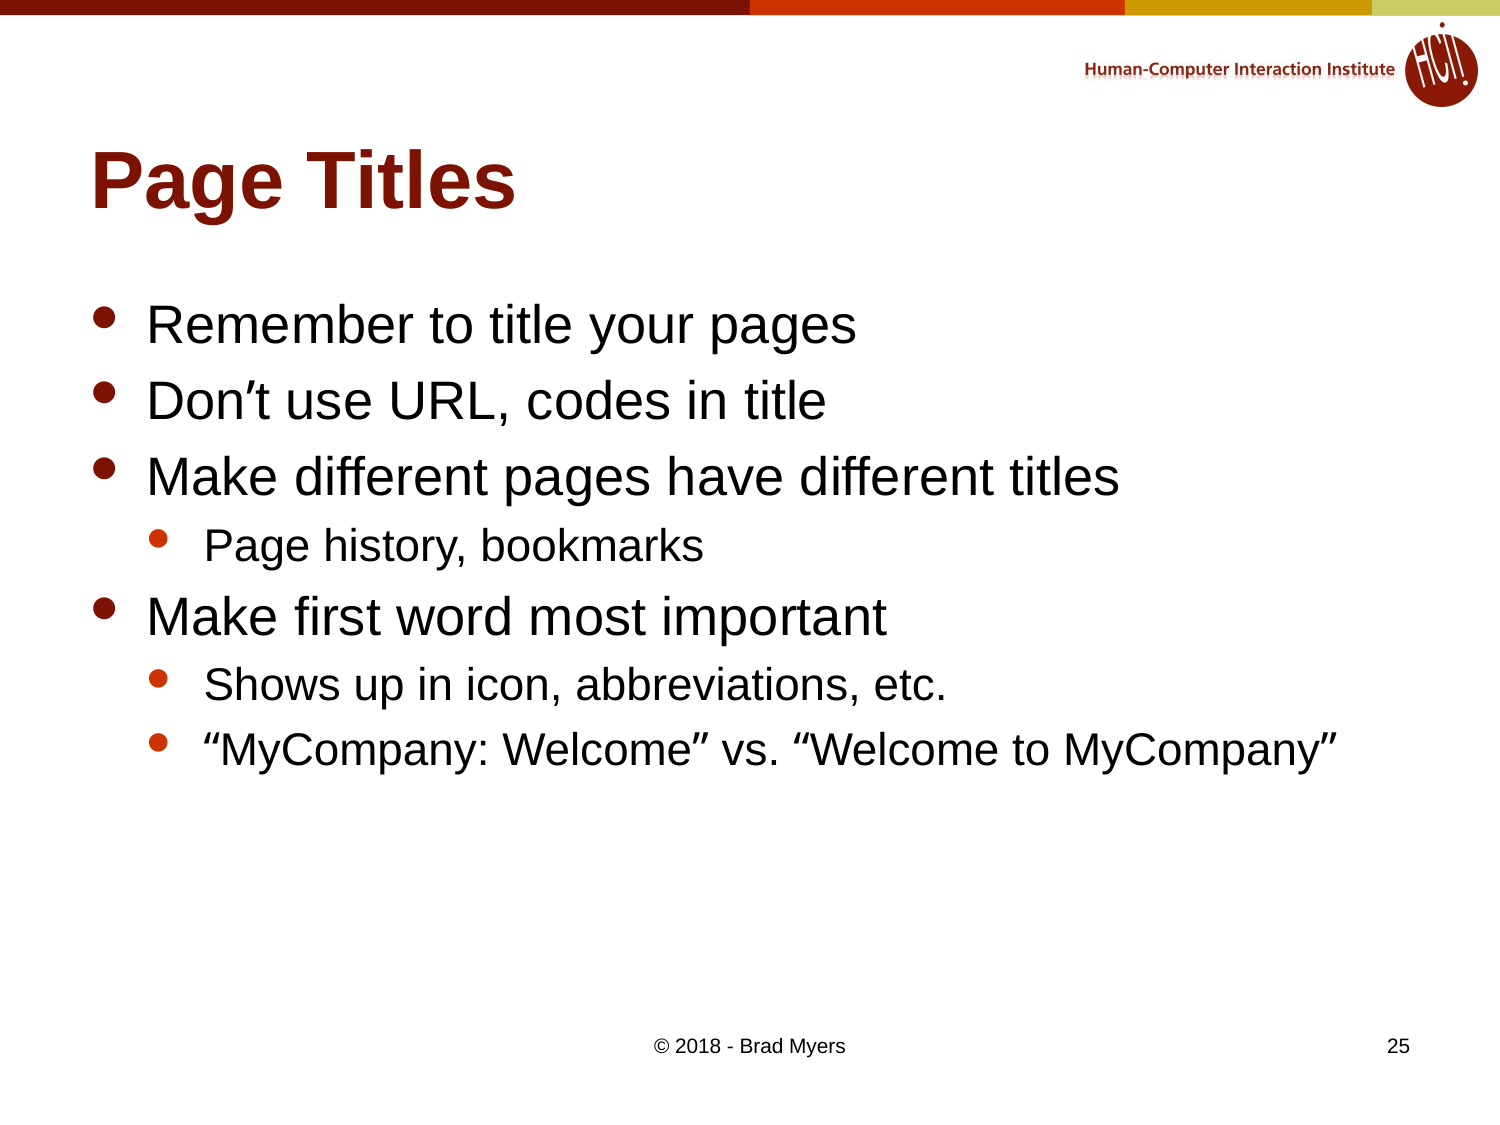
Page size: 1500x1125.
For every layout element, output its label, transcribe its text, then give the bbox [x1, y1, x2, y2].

picture [1313, 22, 1478, 107]
list Remember to title your pages Don’t use URL, codes in title Make different pages have different titles Page history, bookmarks Make first word most important Shows up in icon, abbreviations, etc. “MyCompany: Welcome” vs. “Welcome to MyCompany” [74, 281, 1419, 1006]
footer © 2018 - Brad Myers [512, 1024, 988, 1101]
slide_number 25 [1074, 1024, 1426, 1101]
title Page Titles [74, 19, 1313, 233]
